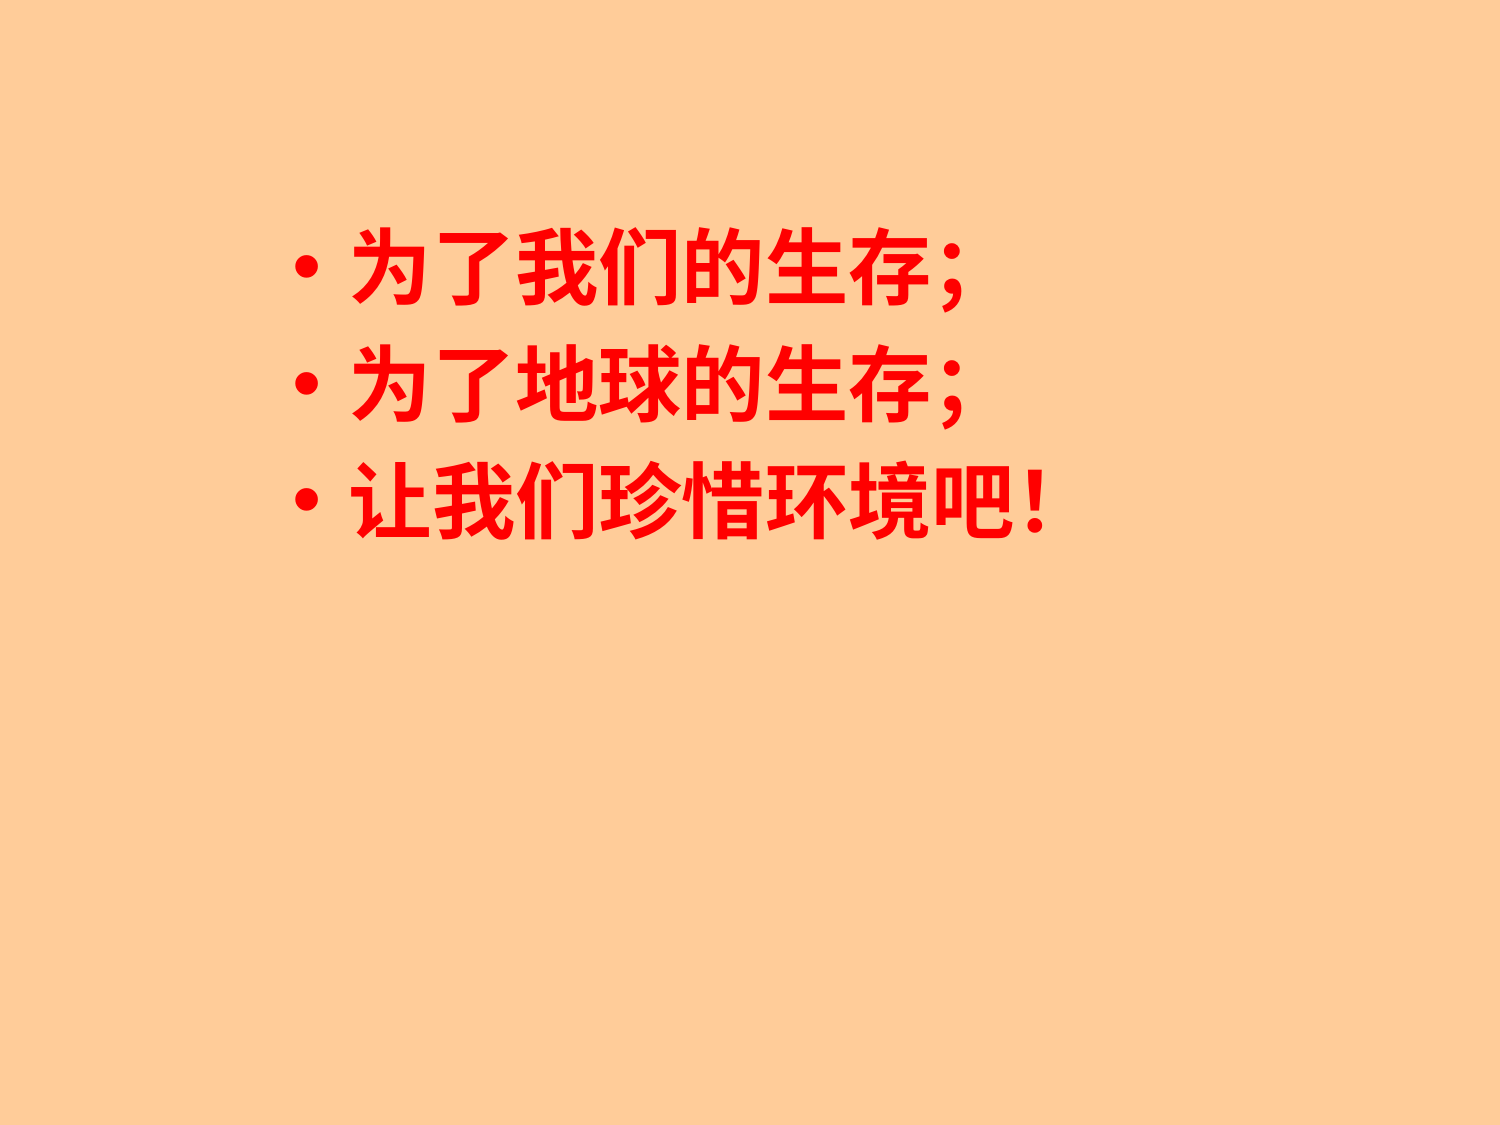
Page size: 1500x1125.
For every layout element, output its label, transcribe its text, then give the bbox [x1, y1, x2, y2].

list 为了我们的生存； 为了地球的生存； 让我们珍惜环境吧！ [277, 208, 1187, 610]
